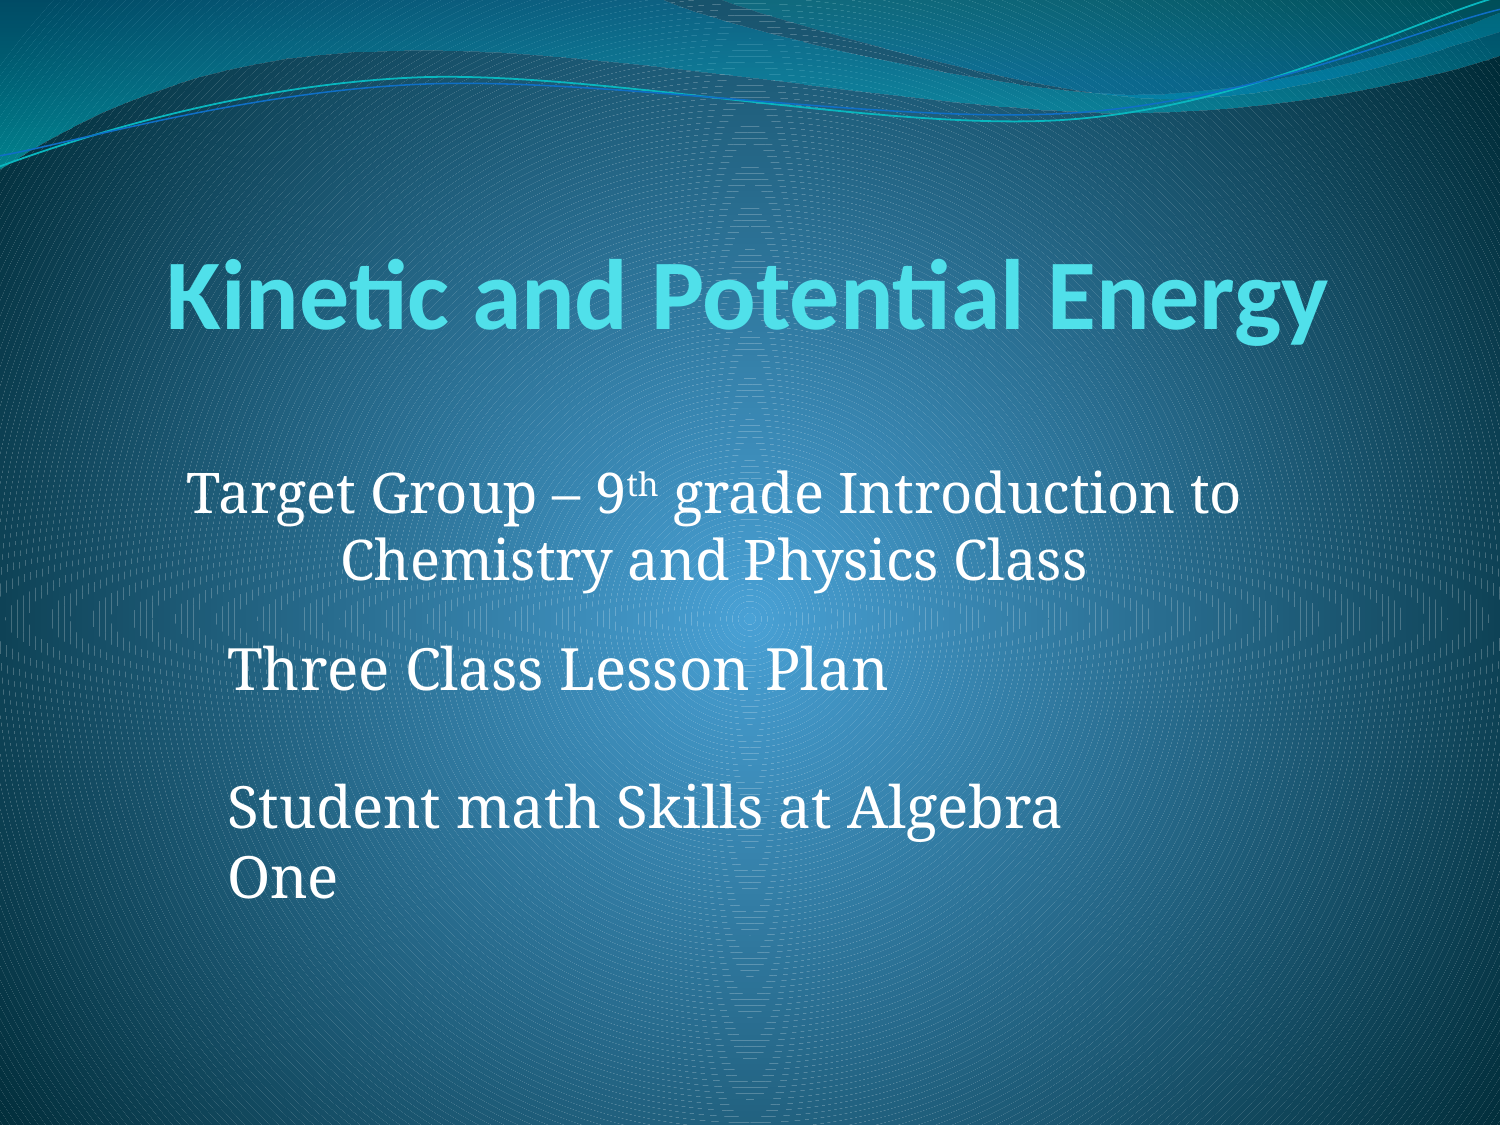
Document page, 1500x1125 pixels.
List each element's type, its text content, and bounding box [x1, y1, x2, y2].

text_box Student math Skills at Algebra One [212, 762, 1200, 918]
title Kinetic and Potential Energy [112, 187, 1388, 350]
text_box Three Class Lesson Plan [212, 624, 938, 710]
subtitle Target Group – 9th grade Introduction to Chemistry and Physics Class [75, 450, 1364, 600]
